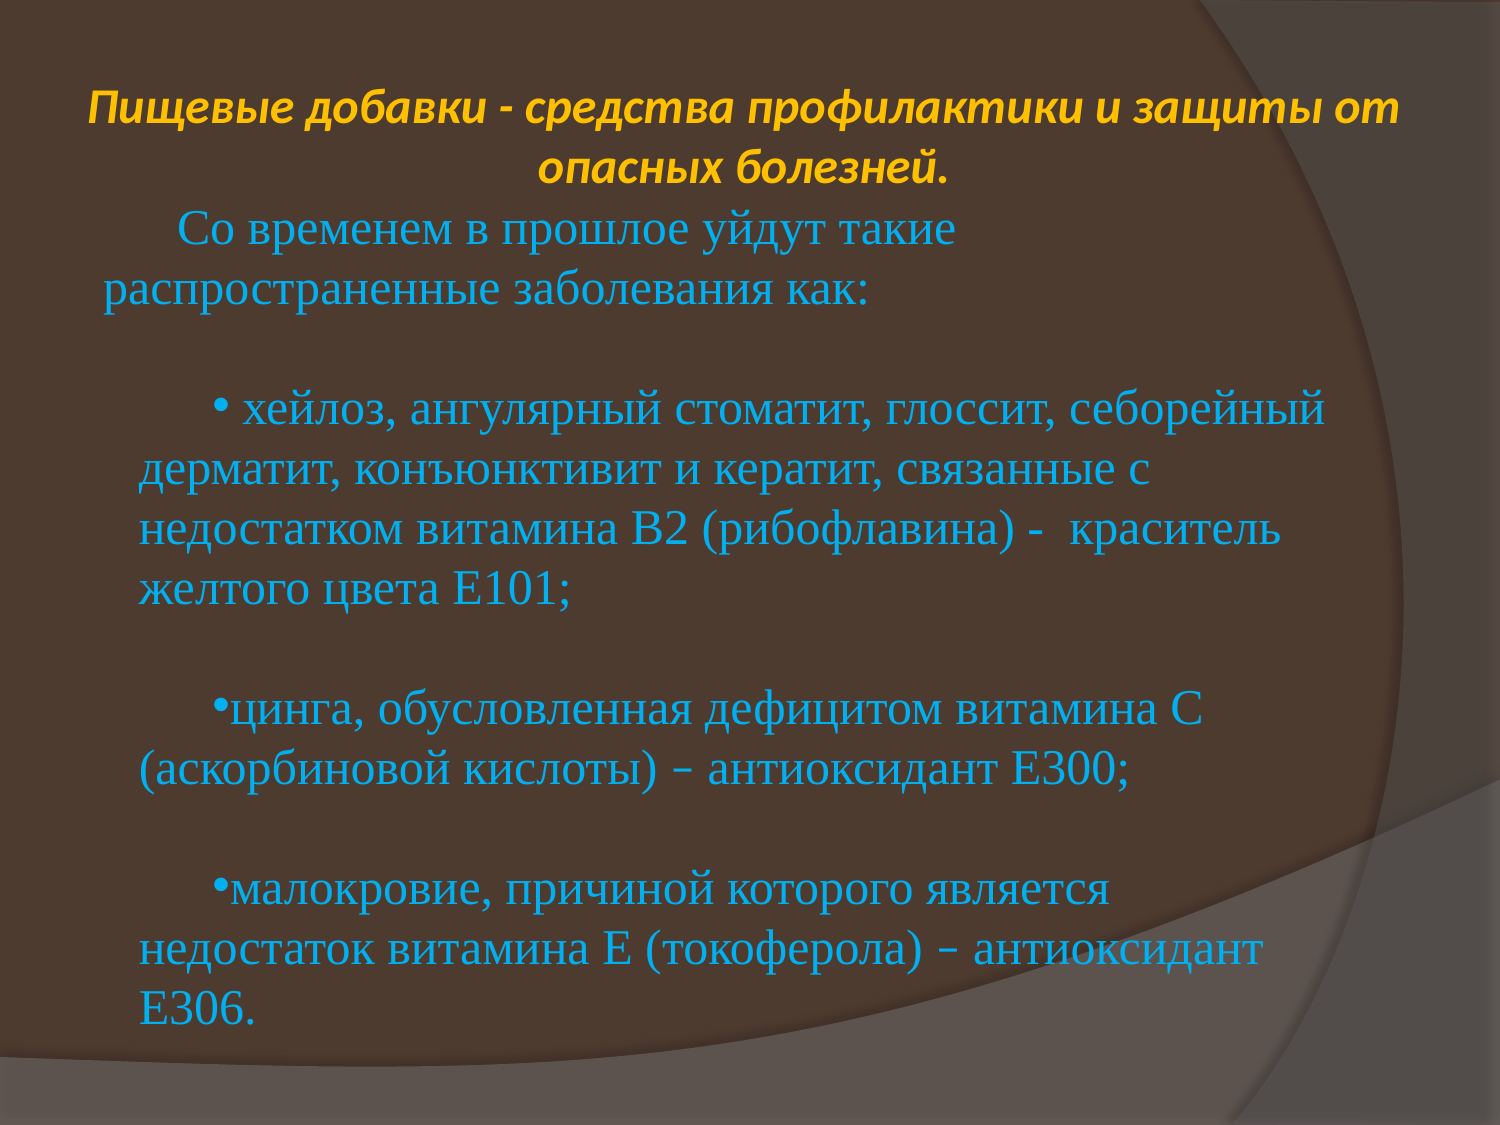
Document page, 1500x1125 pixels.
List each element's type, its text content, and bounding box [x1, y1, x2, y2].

text_box Пищевые добавки - средства профилактики и защиты от опасных болезней. [64, 66, 1424, 202]
text_box Со временем в прошлое уйдут такие распространенные заболевания как: хейлоз, ангулярный стоматит, глоссит, себорейный дерматит, конъюнктивит и кератит, связанные с недостатком витамина В2 (рибофлавина) - краситель желтого цвета Е101; цинга, обусловленная дефицитом витамина С (аскорбиновой кислоты) – антиоксидант Е300; малокровие, причиной которого является недостаток витамина Е (токоферола) – антиоксидант Е306. [88, 186, 1353, 1102]
